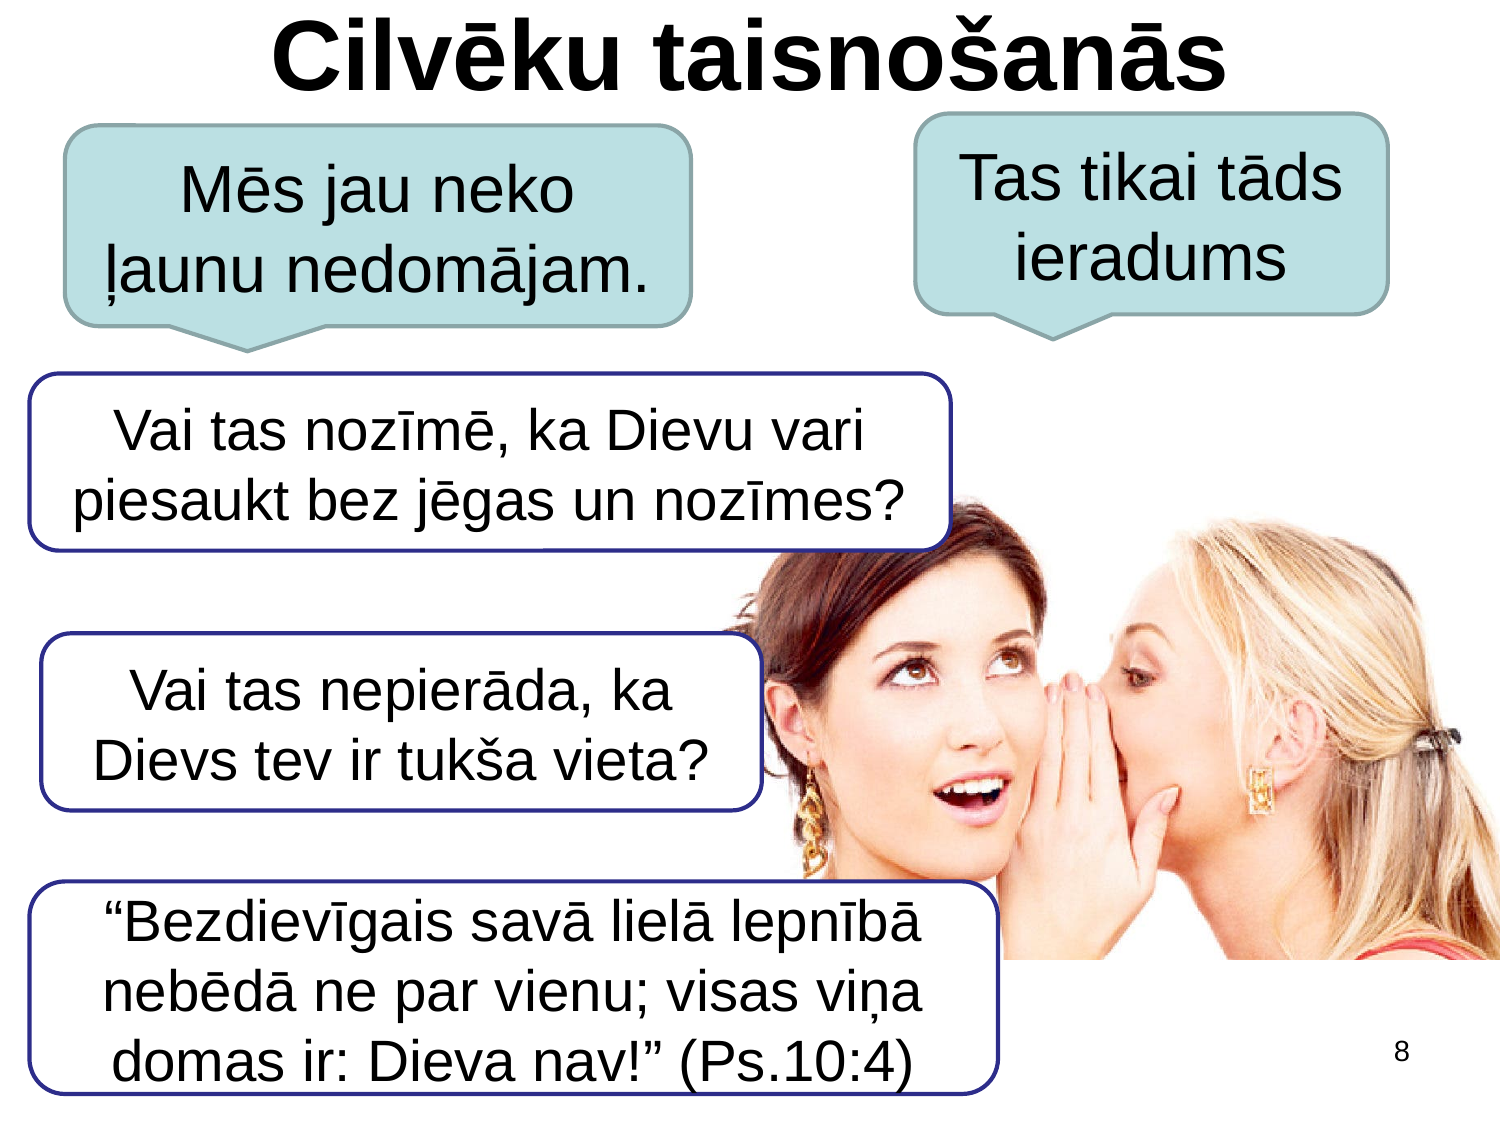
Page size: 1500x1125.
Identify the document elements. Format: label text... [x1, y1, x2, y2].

text_box Vai tas nepierāda, ka Dievs tev ir tukša vieta? [39, 631, 661, 813]
text_box Tas tikai tāds ieradums [913, 111, 1390, 342]
picture [666, 444, 1500, 960]
slide_number 8 [1074, 1024, 1426, 1103]
title Cilvēku taisnošanās [0, 0, 1500, 102]
text_box Vai tas nozīmē, ka Dievu vari piesaukt bez jēgas un nozīmes? [27, 371, 953, 553]
text_box “Bezdievīgais savā lielā lepnībā nebēdā ne par vienu; visas viņa domas ir: Dieva nav!” (Ps.10:4) [27, 879, 1001, 1097]
text_box Mēs jau neko ļaunu nedomājam. [62, 123, 694, 354]
